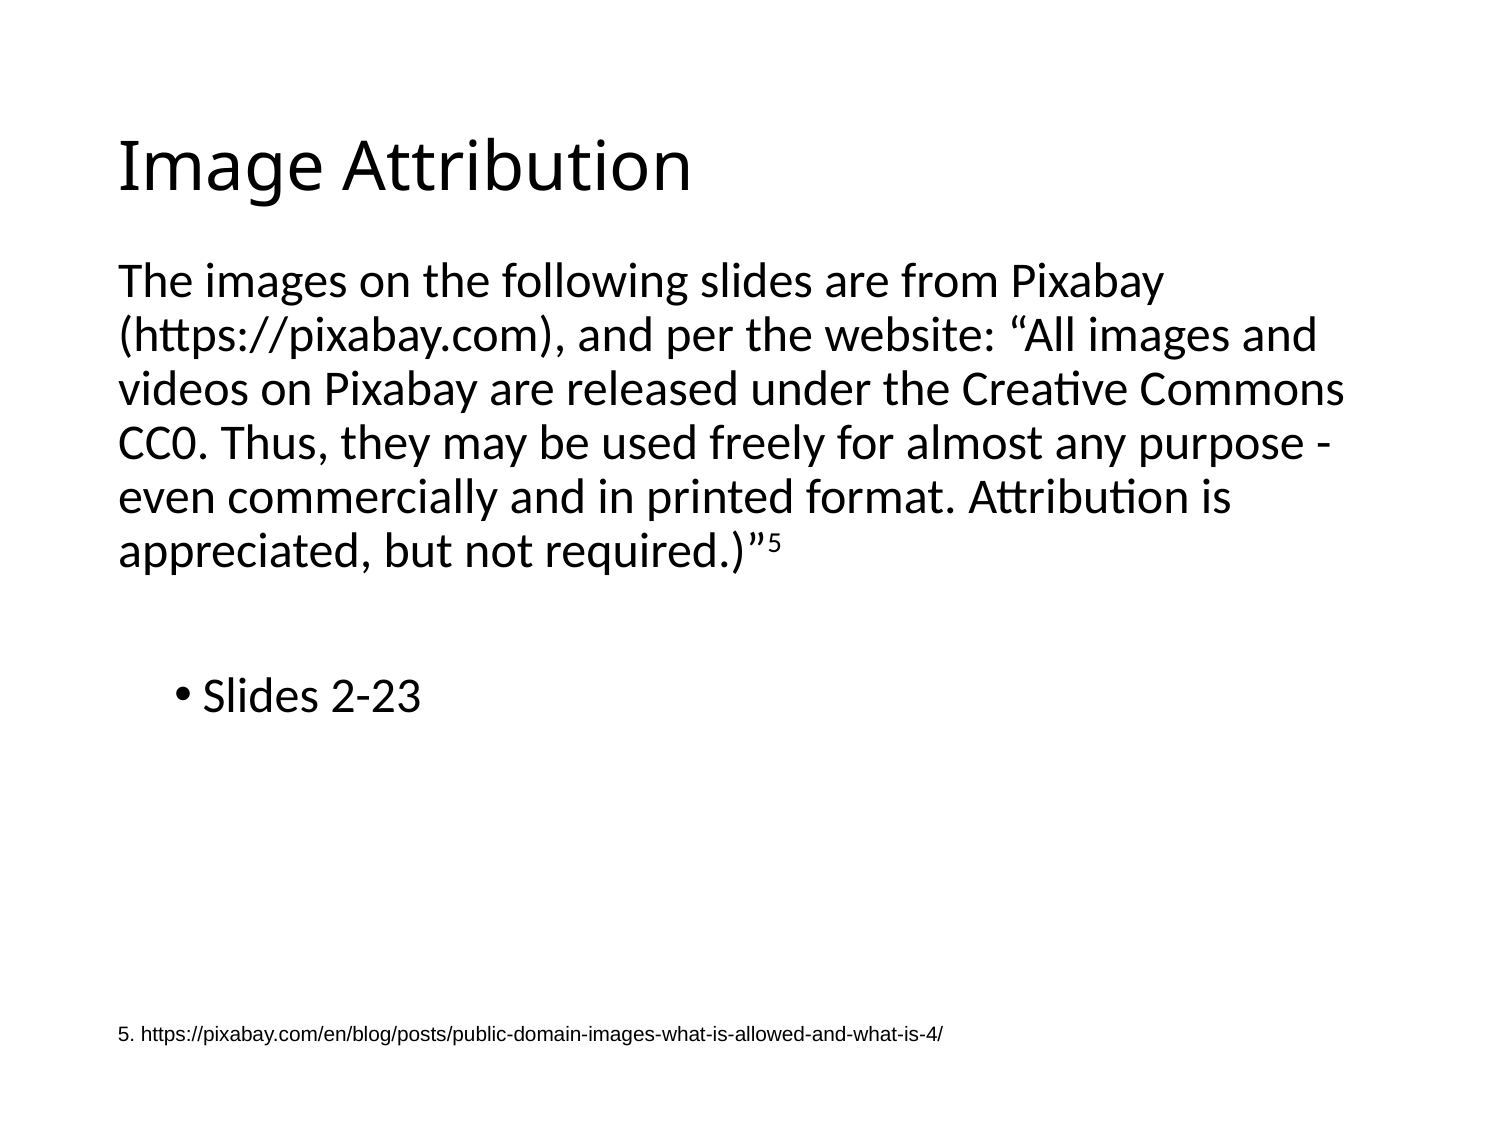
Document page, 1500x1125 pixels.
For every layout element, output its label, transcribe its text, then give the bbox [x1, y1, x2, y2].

title Image Attribution [102, 59, 1398, 246]
text_box 5. https://pixabay.com/en/blog/posts/public-domain-images-what-is-allowed-and-what-is-4/ [103, 1013, 1280, 1053]
list The images on the following slides are from Pixabay (https://pixabay.com), and per the website: “All images and videos on Pixabay are released under the Creative Commons CC0. Thus, they may be used freely for almost any purpose - even commercially and in printed format. Attribution is appreciated, but not required.)”5 Slides 2-23 [102, 246, 1398, 1014]
